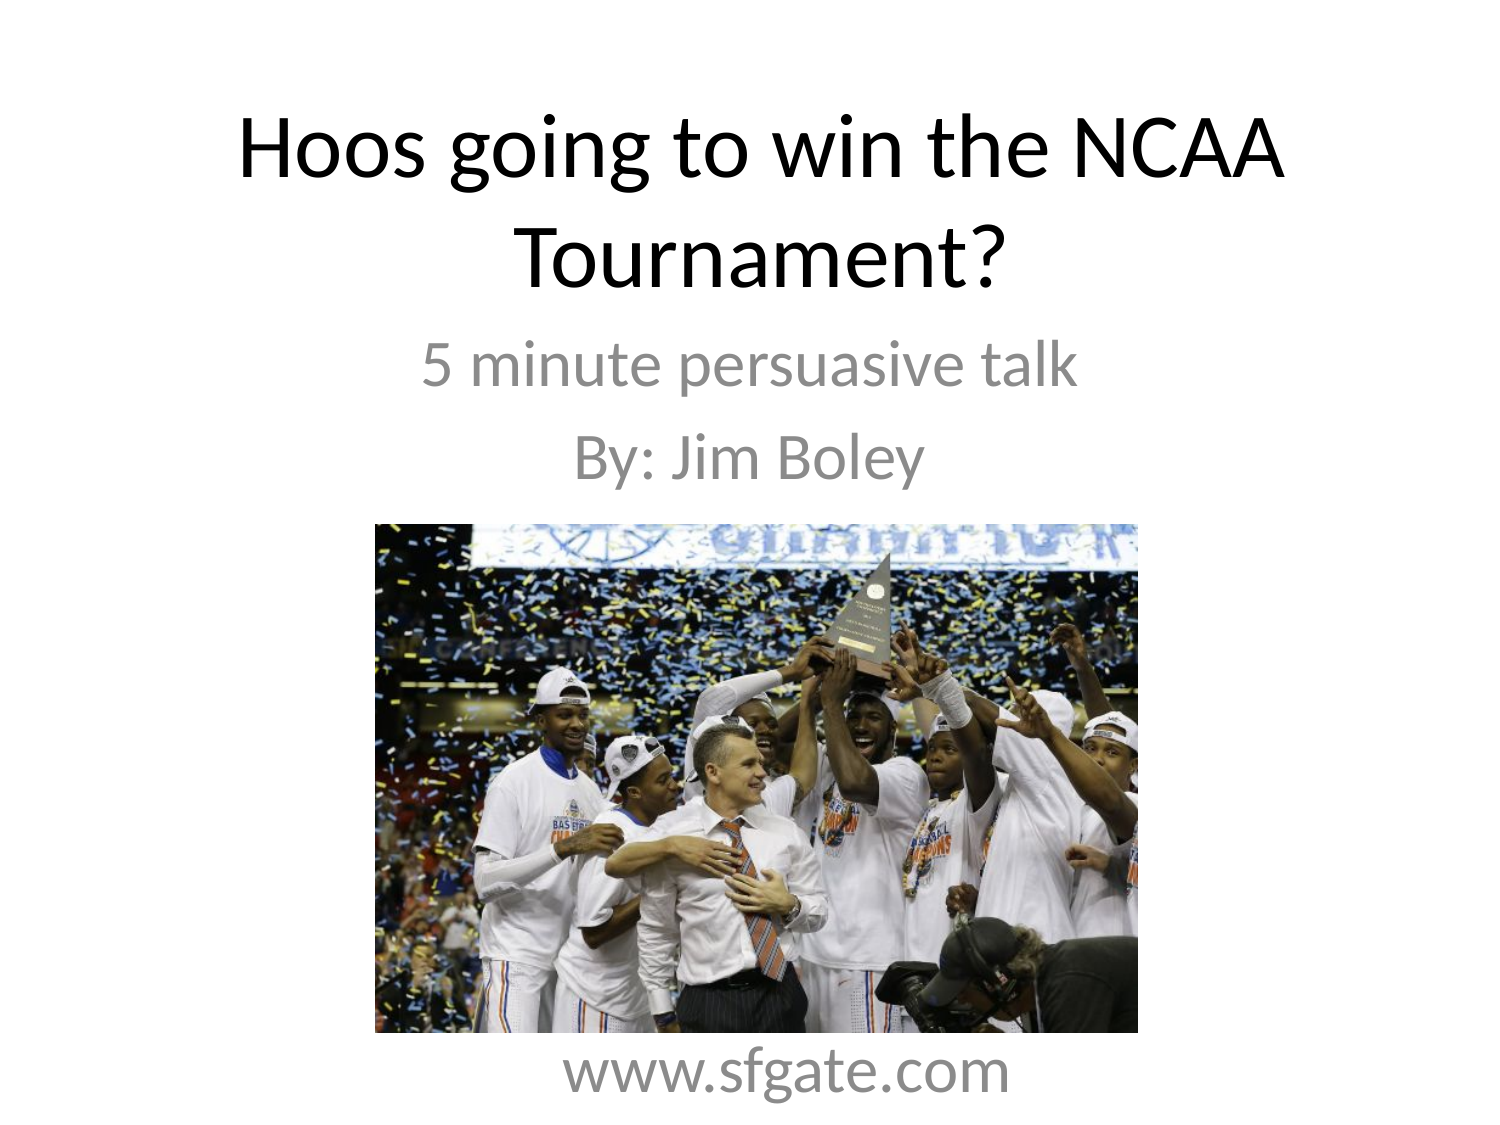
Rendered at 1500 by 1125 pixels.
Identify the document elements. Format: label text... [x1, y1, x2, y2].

subtitle 5 minute persuasive talk By: Jim Boley [225, 312, 1275, 600]
title Hoos going to win the NCAA Tournament? [125, 75, 1400, 317]
text_box www.sfgate.com [262, 1018, 1313, 1125]
picture [374, 524, 1138, 1033]
